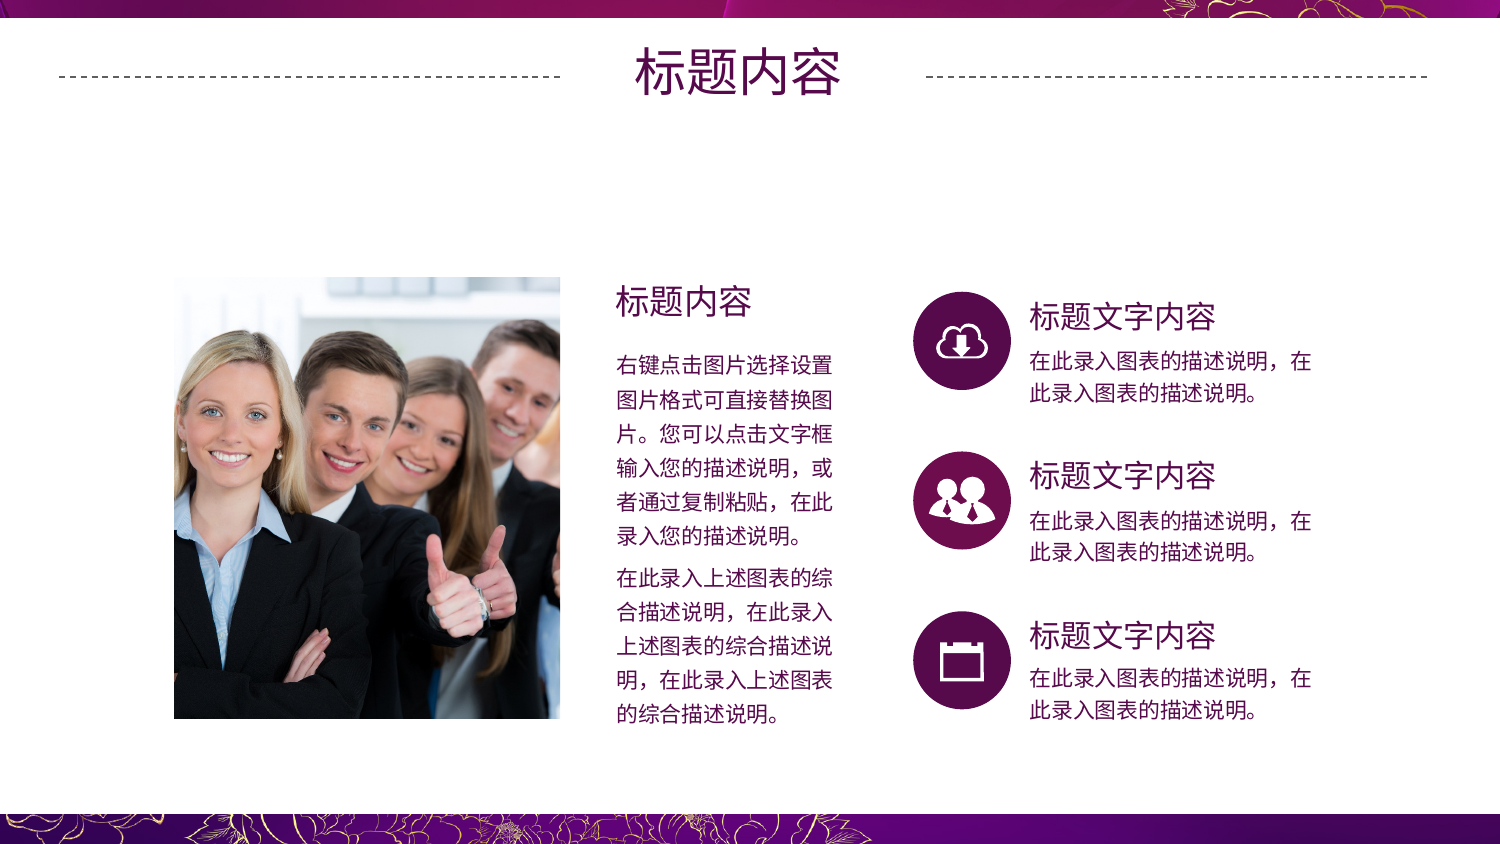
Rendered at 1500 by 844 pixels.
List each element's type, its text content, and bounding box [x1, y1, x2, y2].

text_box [912, 451, 1012, 550]
text_box 右键点击图片选择设置图片格式可直接替换图片。您可以点击文字框输入您的描述说明，或者通过复制粘贴，在此录入您的描述说明。 在此录入上述图表的综合描述说明，在此录入上述图表的综合描述说明，在此录入上述图表的综合描述说明。 [605, 338, 861, 733]
picture [0, 814, 1500, 844]
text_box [912, 611, 1012, 710]
text_box 标题内容 [608, 32, 868, 110]
text_box 在此录入图表的描述说明，在此录入图表的描述说明。 [1018, 496, 1328, 571]
text_box 标题文字内容 [1018, 451, 1311, 496]
picture [0, 0, 1500, 18]
text_box 标题文字内容 [1018, 291, 1311, 337]
text_box 在此录入图表的描述说明，在此录入图表的描述说明。 [1018, 337, 1328, 412]
text_box 标题内容 [604, 274, 765, 327]
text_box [912, 291, 1012, 391]
text_box 在此录入图表的描述说明，在此录入图表的描述说明。 [1018, 654, 1328, 729]
text_box 标题文字内容 [1018, 610, 1311, 654]
text_box [174, 277, 561, 719]
